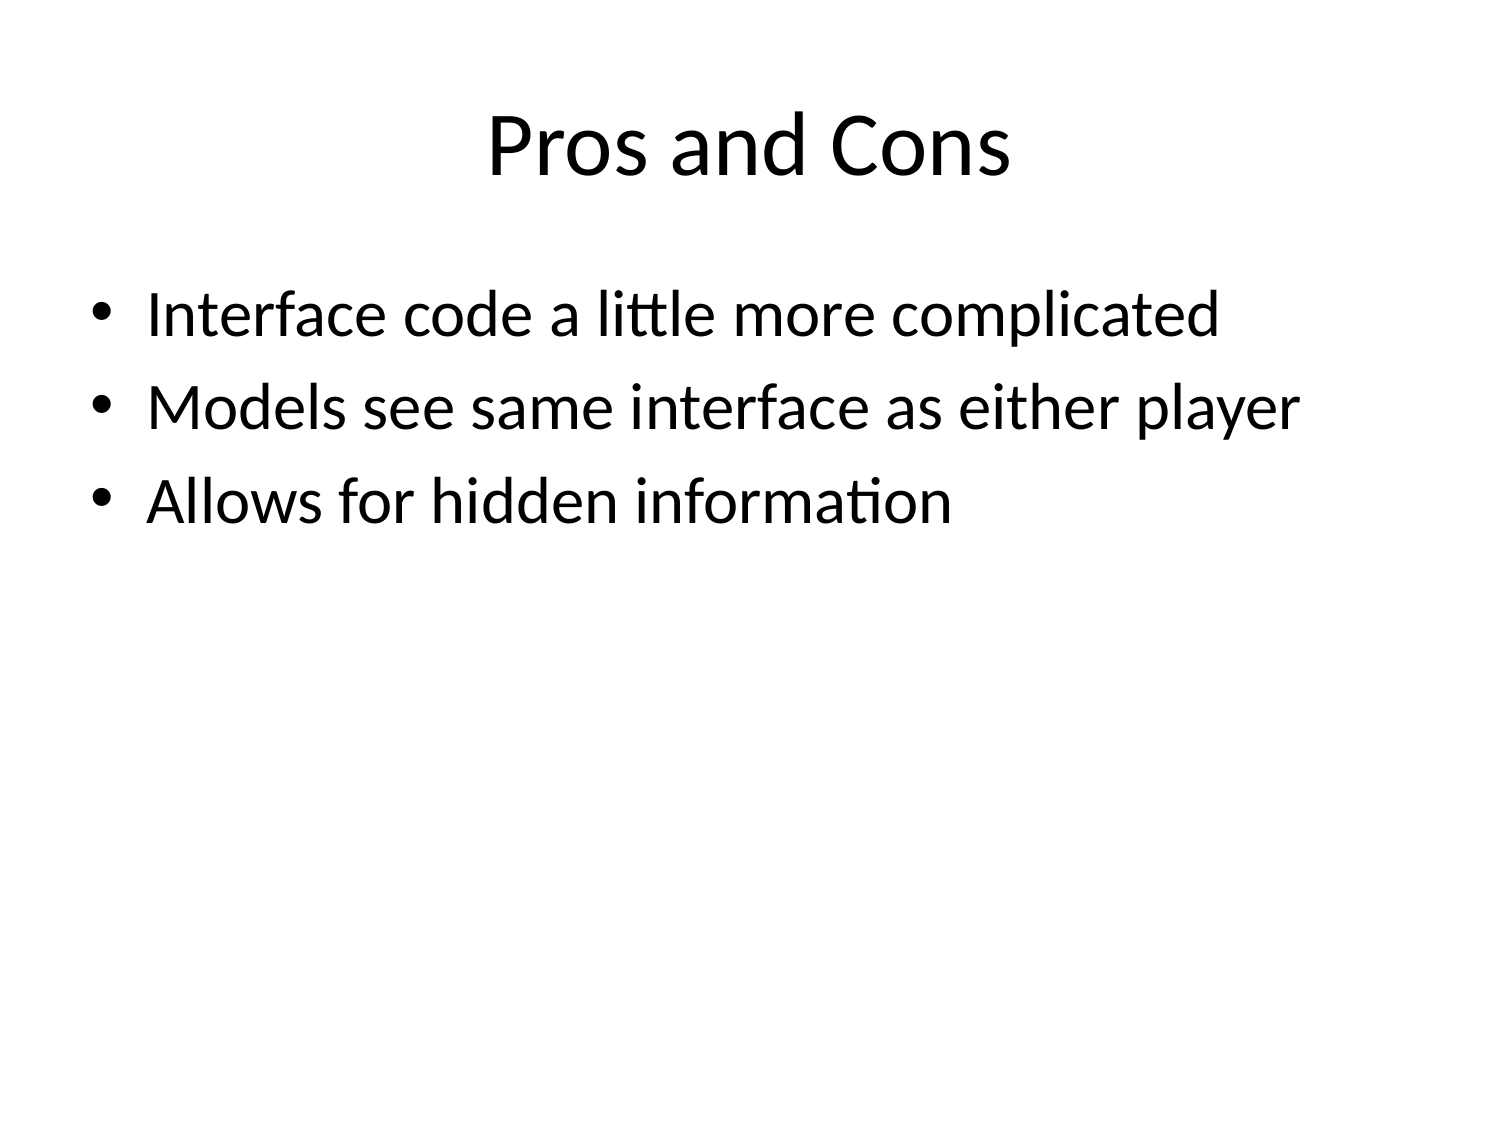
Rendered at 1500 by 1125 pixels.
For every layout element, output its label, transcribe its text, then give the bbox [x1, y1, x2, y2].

list Interface code a little more complicated Models see same interface as either player Allows for hidden information [75, 262, 1463, 1005]
title Pros and Cons [75, 45, 1425, 233]
